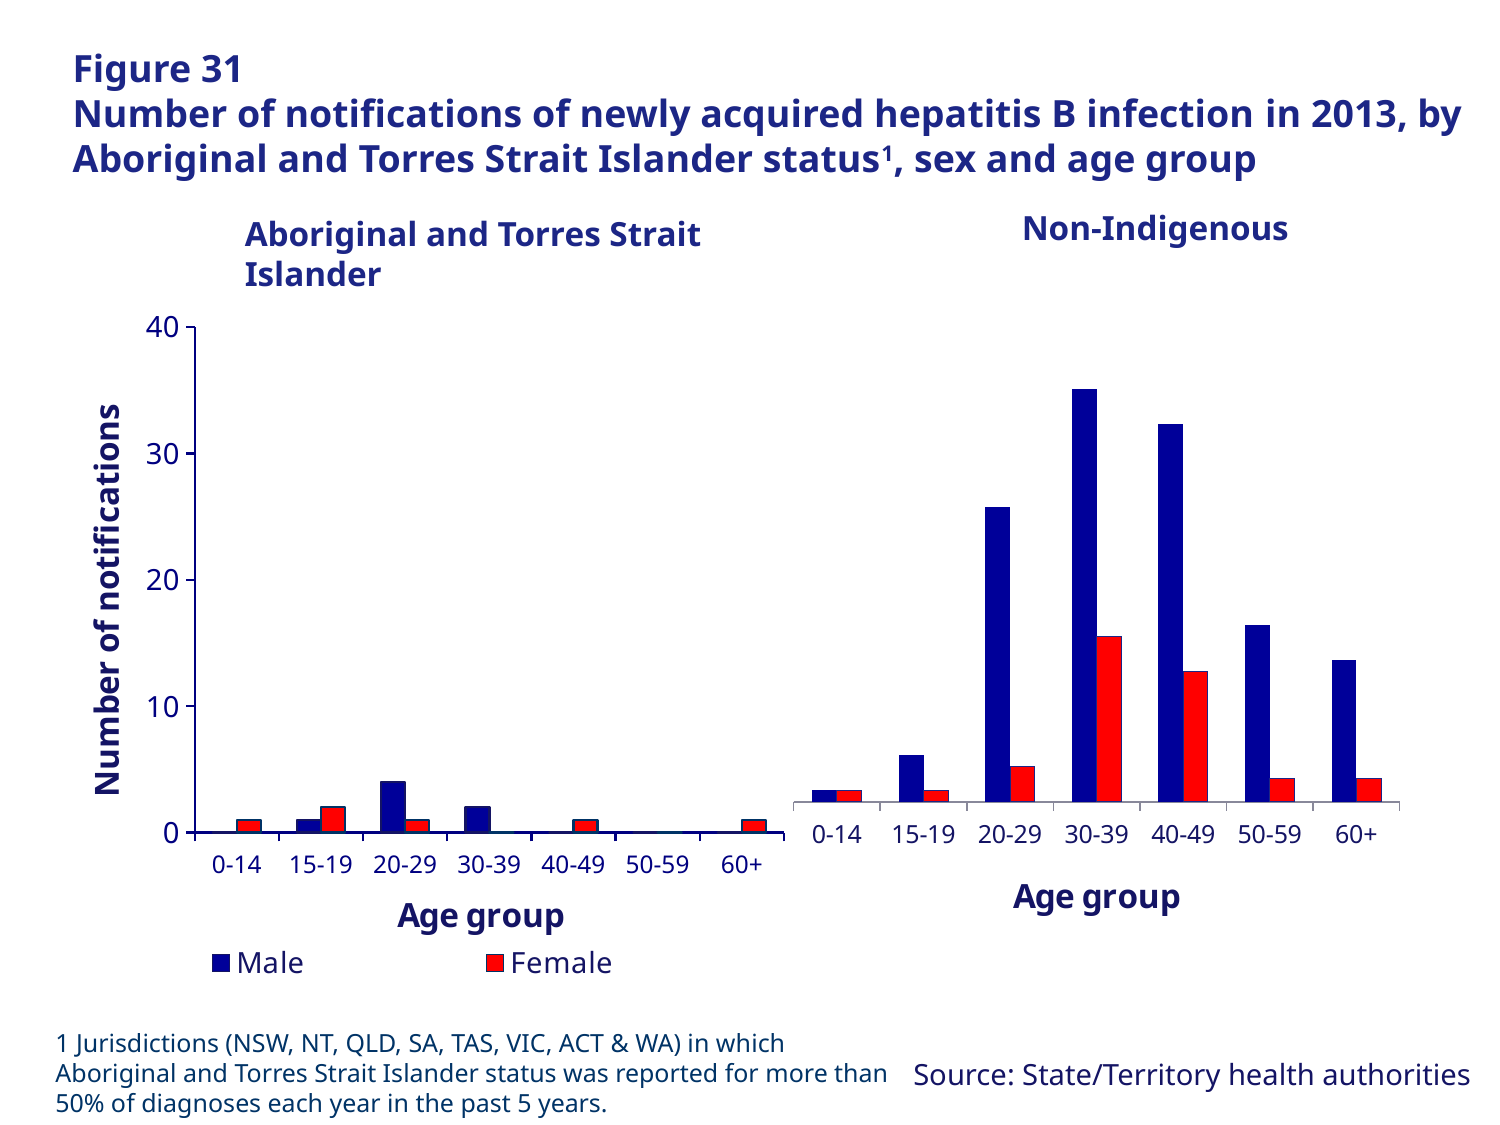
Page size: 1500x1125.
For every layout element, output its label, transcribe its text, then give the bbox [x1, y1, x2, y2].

text_box Source: State/Territory health authorities [919, 1044, 1487, 1099]
chart [780, 316, 1413, 953]
title Figure 31 Number of notifications of newly acquired hepatitis B infection in 2013, by Aboriginal and Torres Strait Islander status1, sex and age group [57, 37, 1500, 207]
text_box 1 Jurisdictions (NSW, NT, QLD, SA, TAS, VIC, ACT & WA) in which Aboriginal and Torres Strait Islander status was reported for more than 50% of diagnoses each year in the past 5 years. [40, 1020, 919, 1125]
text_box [40, 199, 1337, 995]
